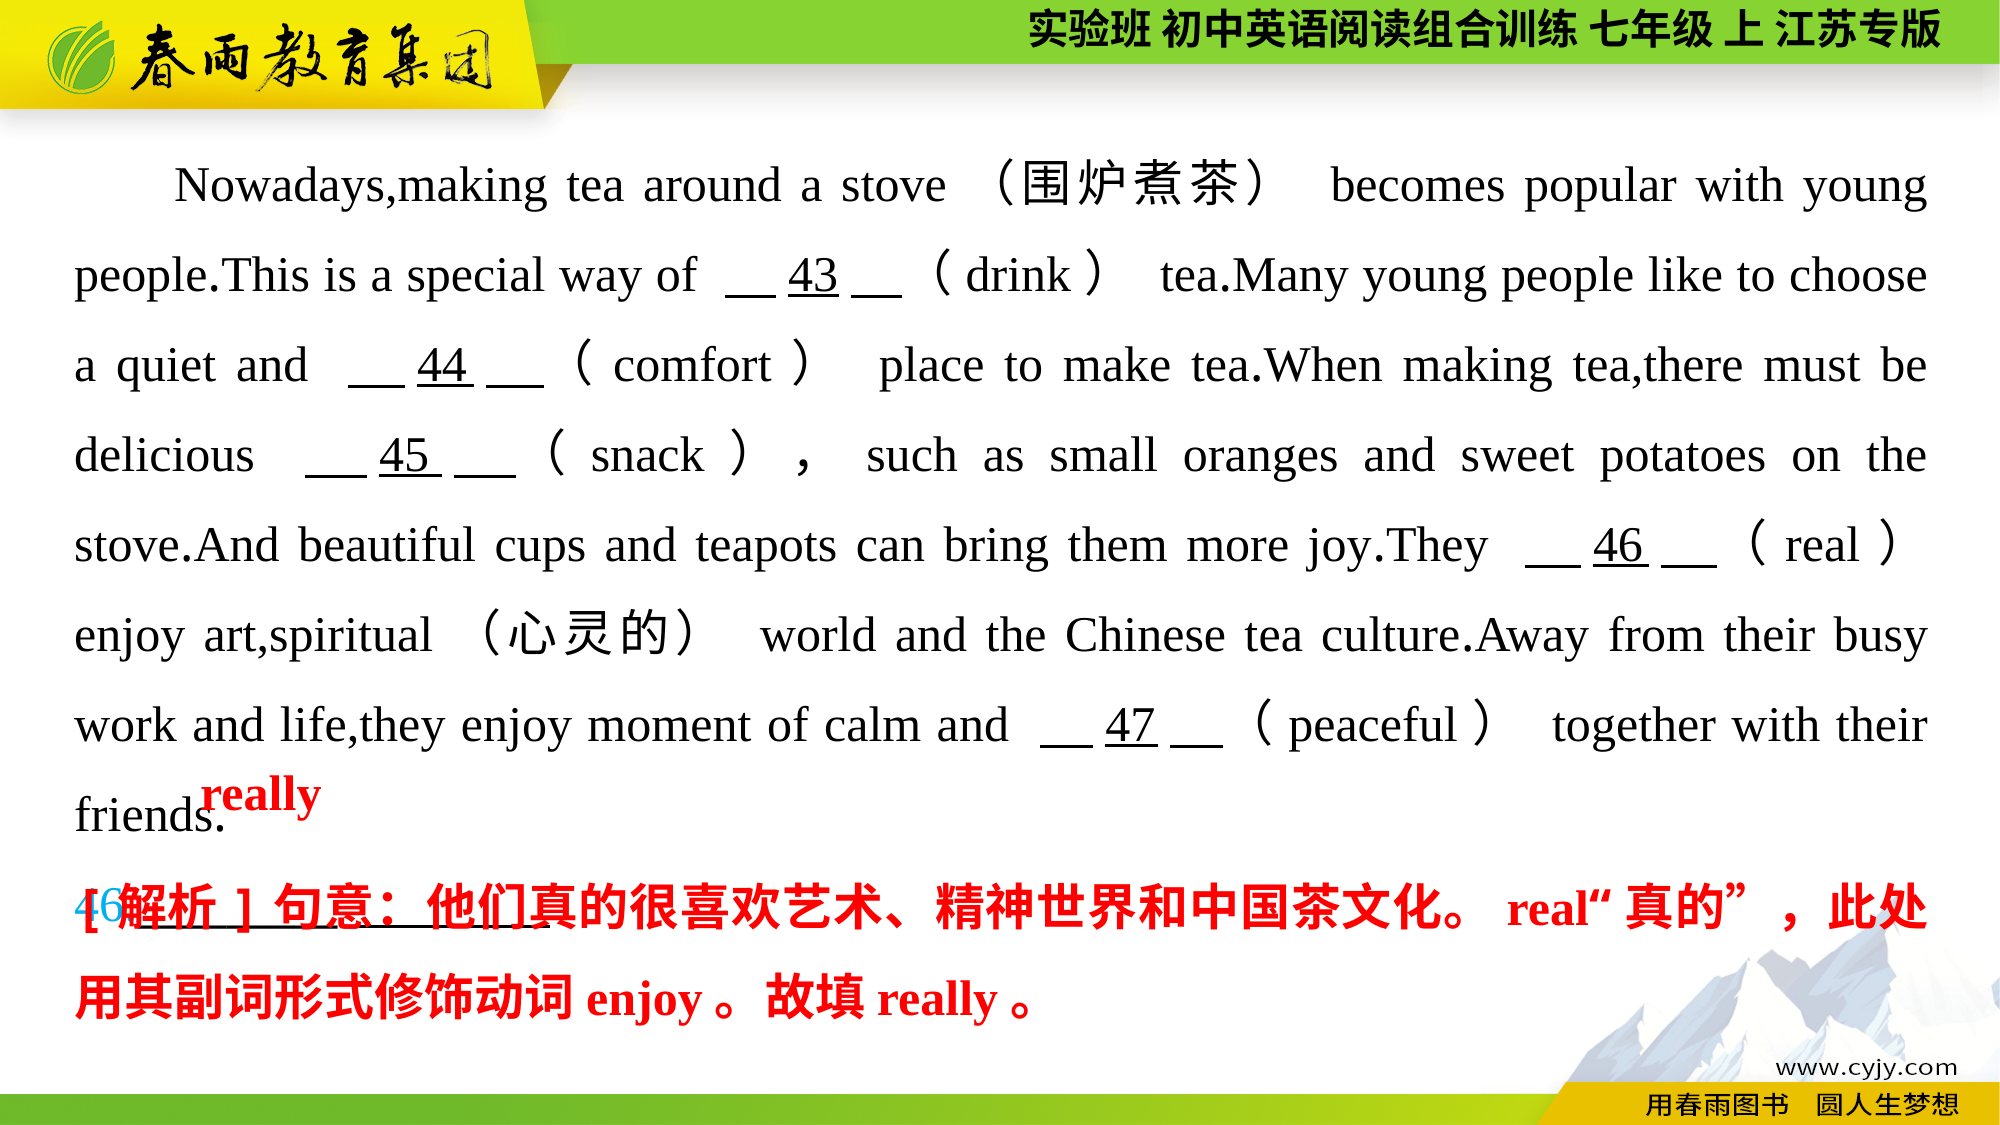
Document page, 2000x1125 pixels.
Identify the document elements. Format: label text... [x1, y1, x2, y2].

list Nowadays,making tea around a stove（围炉煮茶） becomes popular with young people.This is a special way of 43 （drink） tea.Many young people like to choose a quiet and 44 （comfort） place to make tea.When making tea,there must be delicious 45 （snack），such as small oranges and sweet potatoes on the stove.And beautiful cups and teapots can bring them more joy.They 46 （real） enjoy art,spiritual（心灵的） world and the Chinese tea culture.Away from their busy work and life,they enjoy moment of calm and 47 （peaceful） together with their friends. 46._________ [59, 113, 1944, 837]
picture [0, 0, 2000, 1125]
text_box really [185, 753, 337, 829]
text_box [解析]句意：他们真的很喜欢艺术、精神世界和中国茶文化。real“真的”，此处用其副词形式修饰动词enjoy。故填really。 [59, 837, 1944, 1033]
